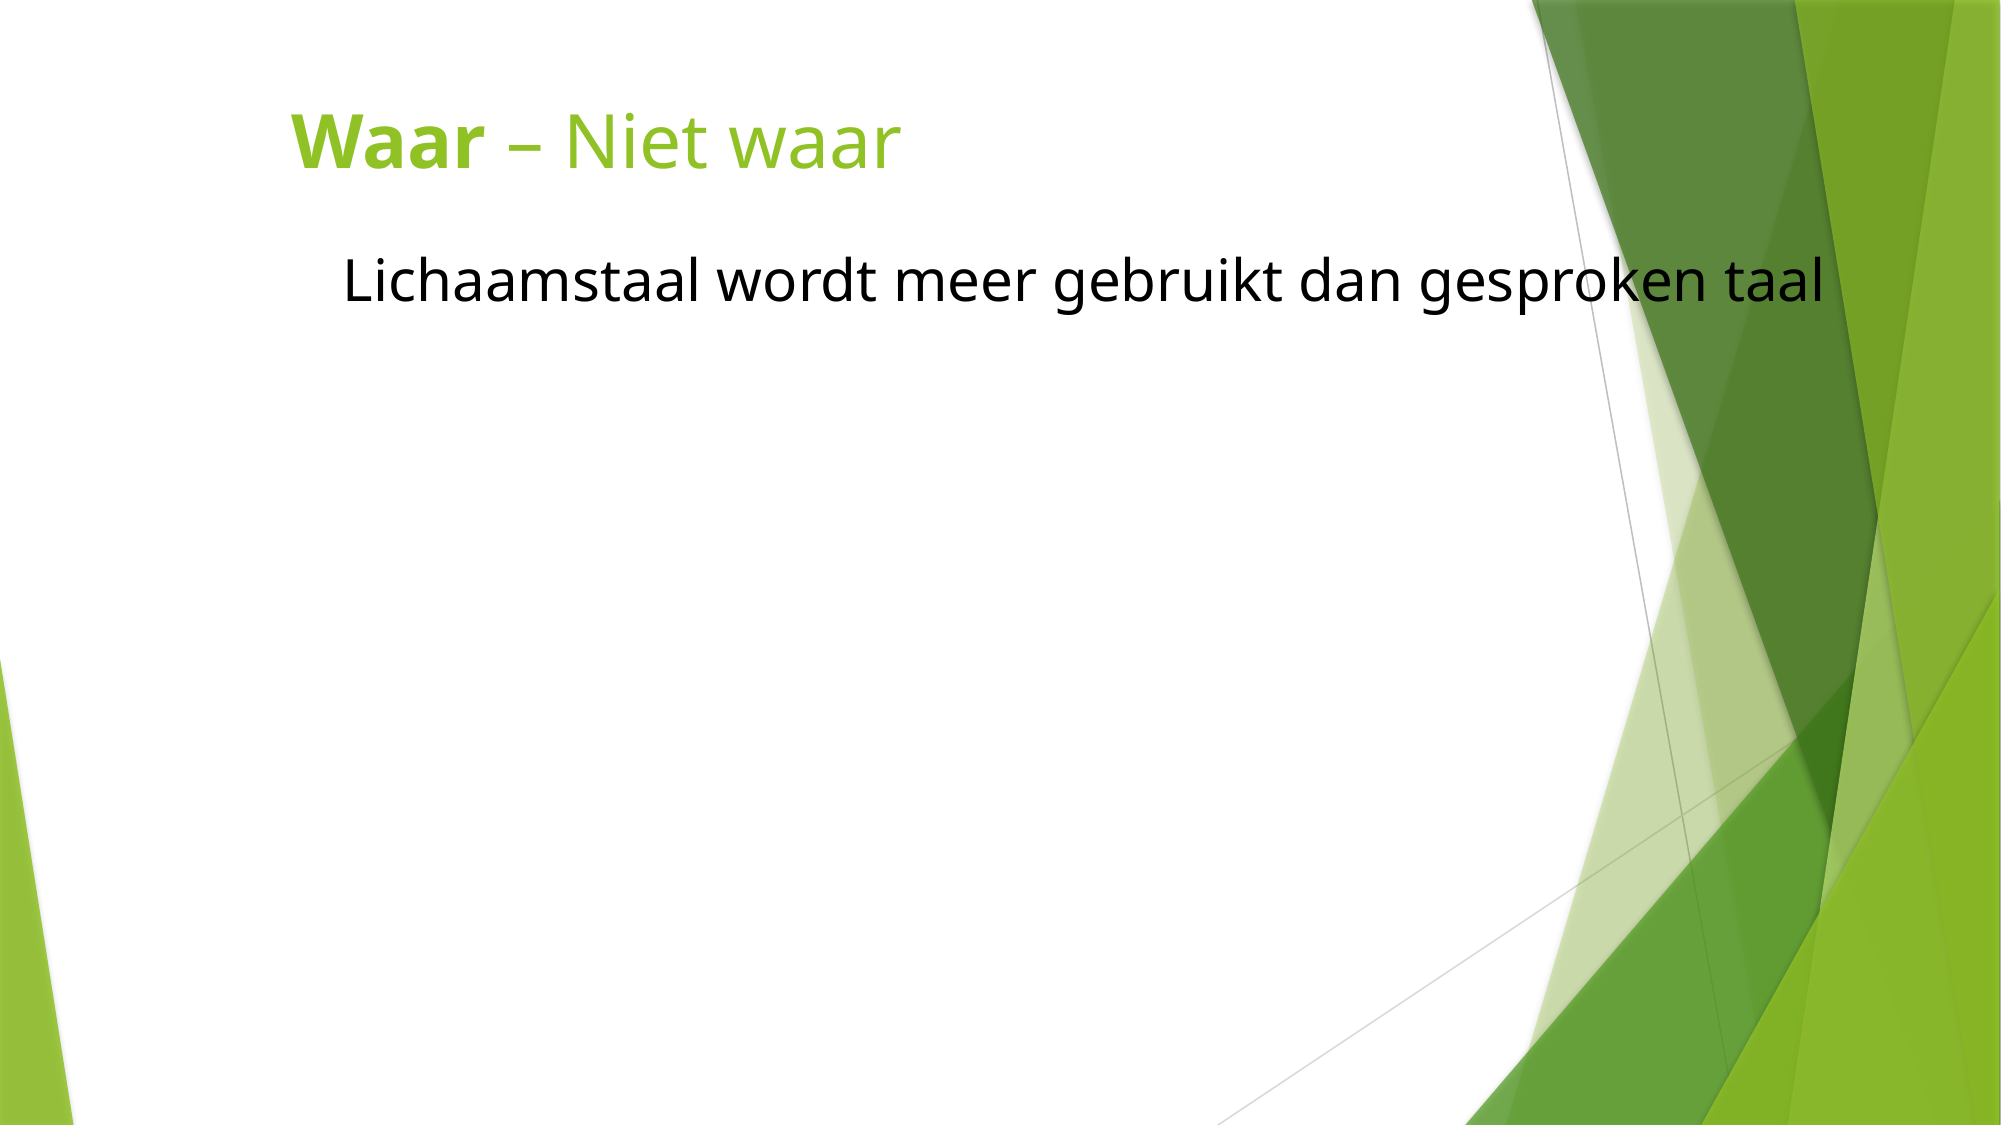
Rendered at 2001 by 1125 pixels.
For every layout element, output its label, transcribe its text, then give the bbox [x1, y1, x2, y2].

title Waar – Niet waar [273, 45, 1900, 233]
text_box Lichaamstaal wordt meer gebruikt dan gesproken taal [324, 243, 1675, 1047]
